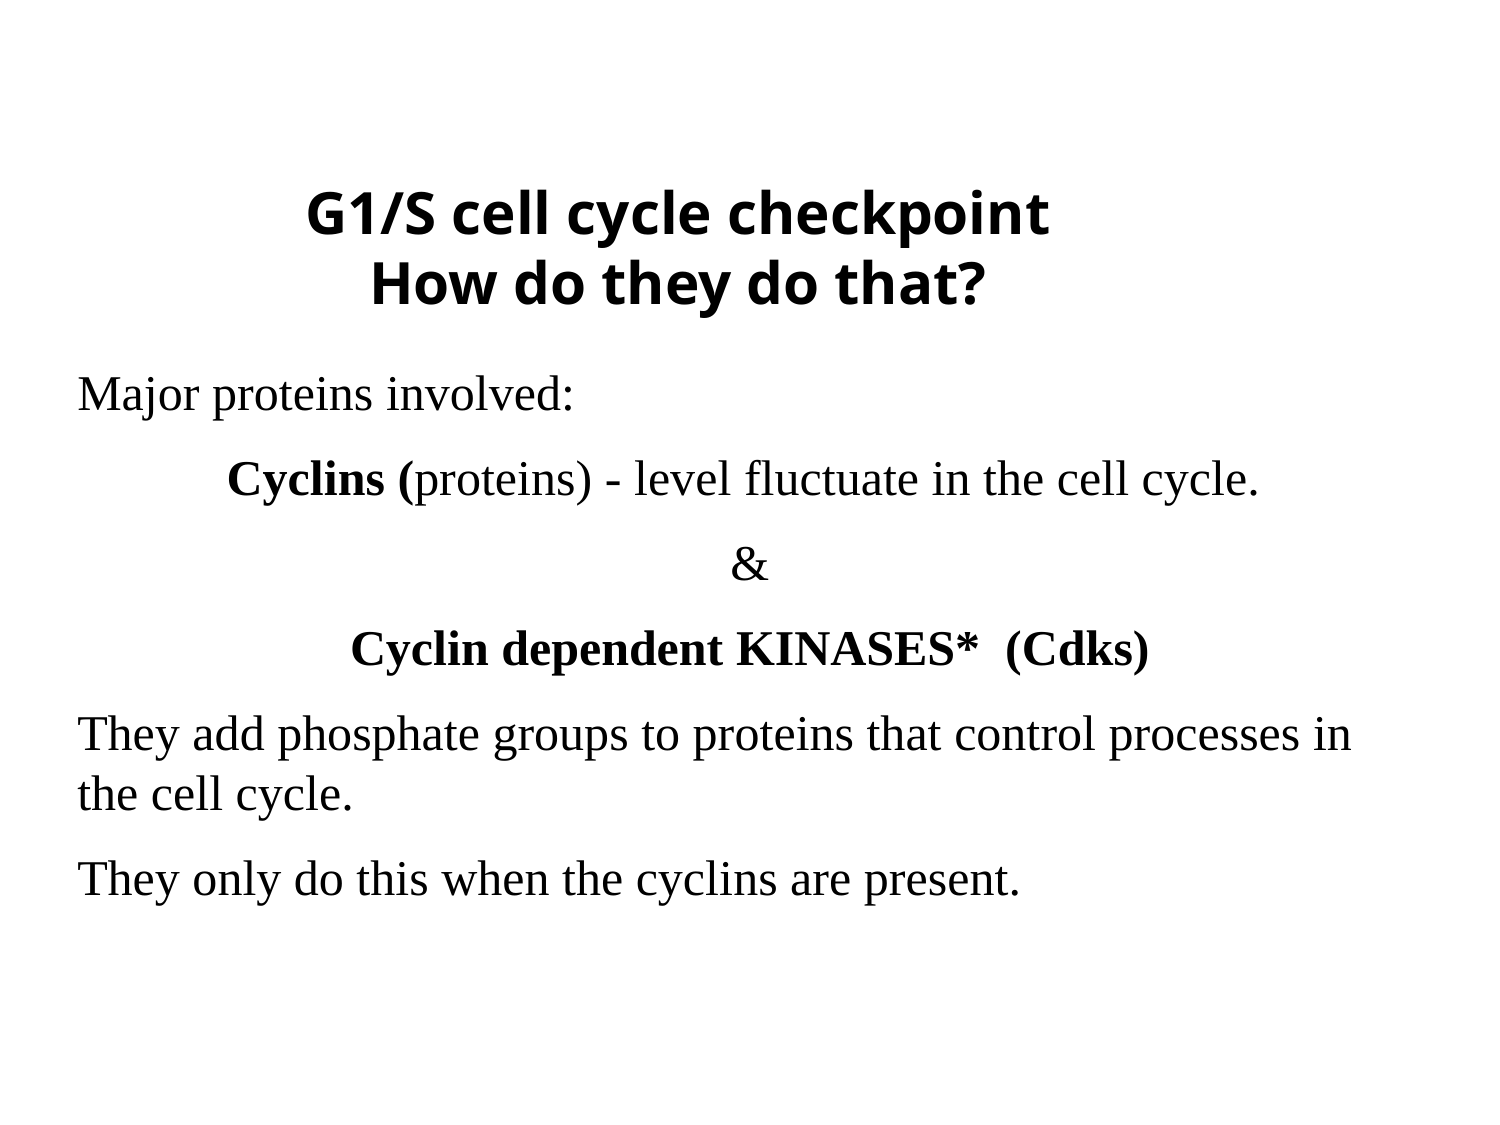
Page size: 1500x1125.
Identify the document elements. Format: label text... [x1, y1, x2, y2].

text_box G1/S cell cycle checkpoint How do they do that? [40, 152, 1316, 341]
text_box Major proteins involved: Cyclins (proteins) - level fluctuate in the cell cycle. & Cyclin dependent KINASES* (Cdks) They add phosphate groups to proteins that control processes in the cell cycle. They only do this when the cyclins are present. [62, 353, 1438, 913]
